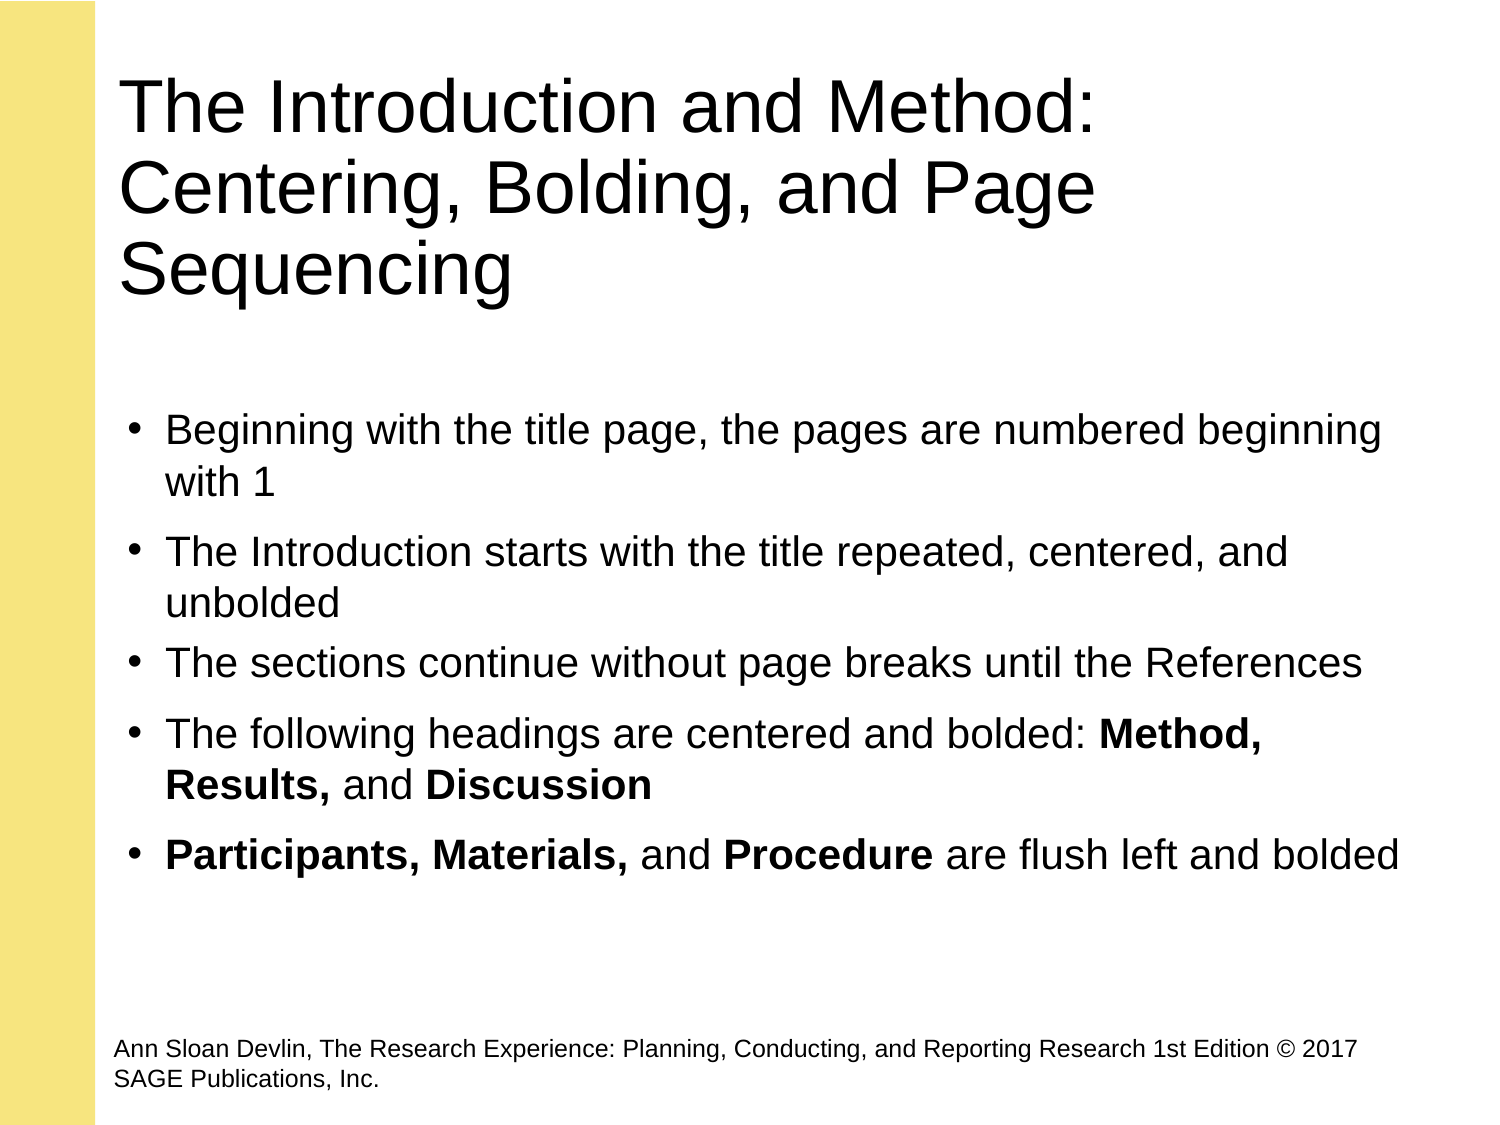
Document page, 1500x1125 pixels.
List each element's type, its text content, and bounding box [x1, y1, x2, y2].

title The Introduction and Method: Centering, Bolding, and Page Sequencing [103, 59, 1397, 319]
picture [0, 1, 96, 1125]
list Beginning with the title page, the pages are numbered beginning with 1 The Introduction starts with the title repeated, centered, and unbolded The sections continue without page breaks until the References The following headings are centered and bolded: Method, Results, and Discussion Participants, Materials, and Procedure are flush left and bolded [104, 394, 1442, 949]
